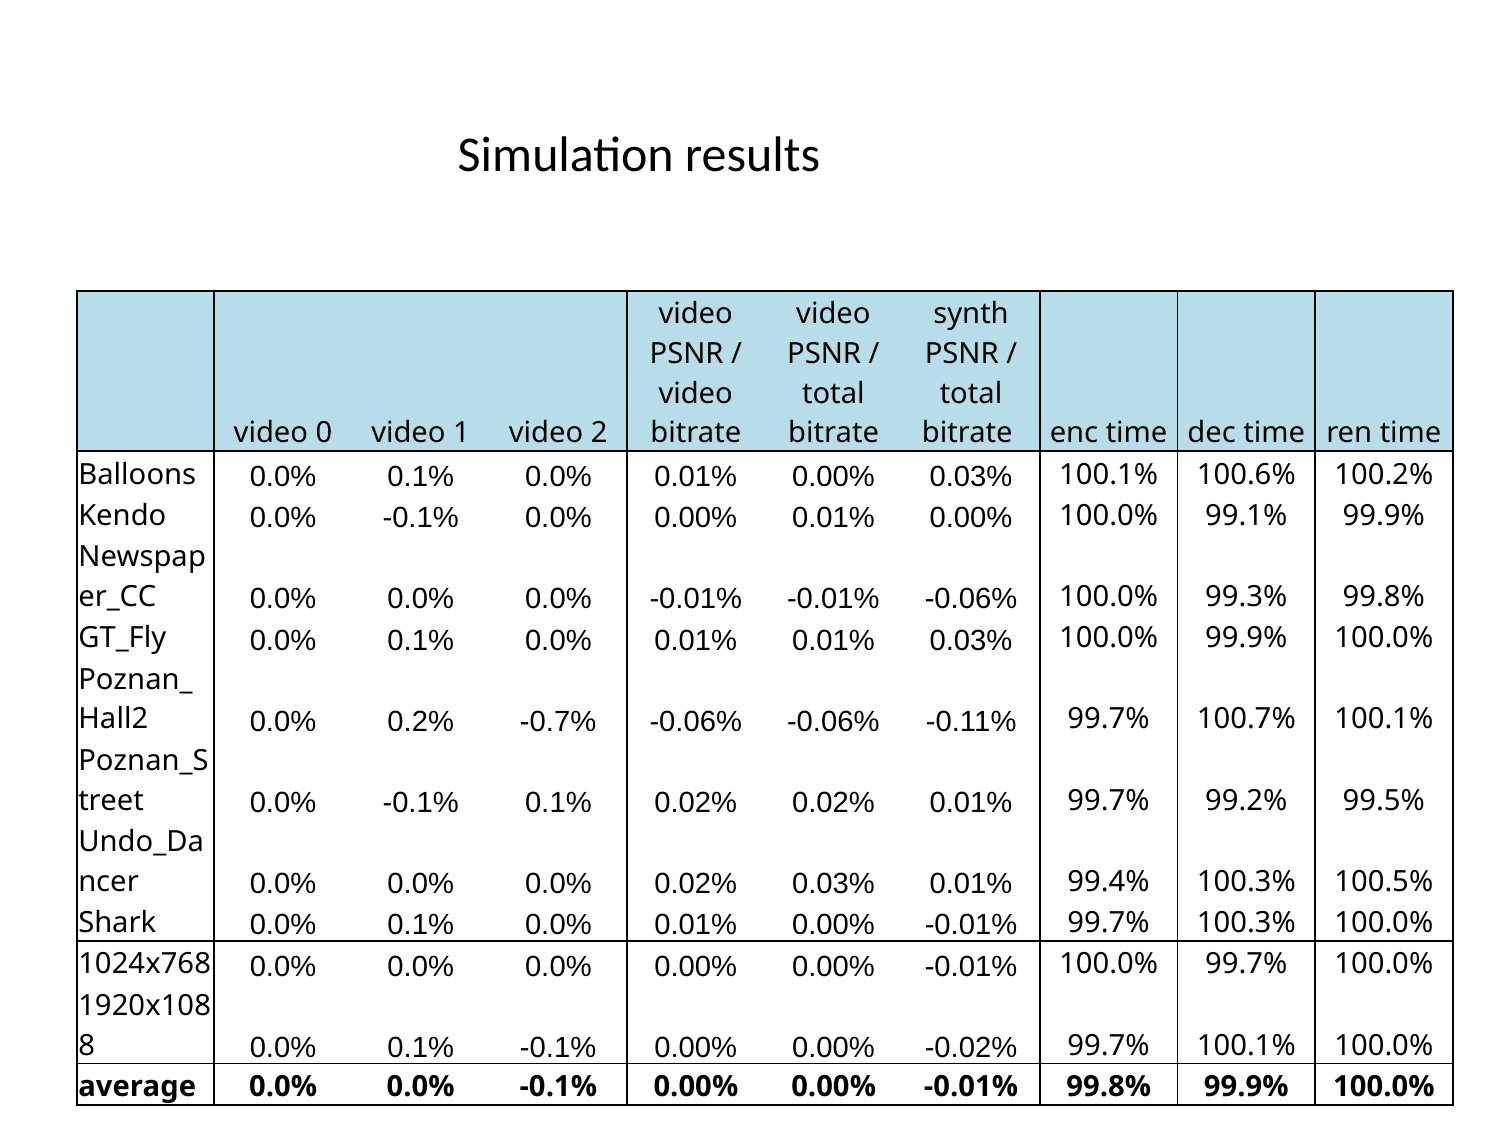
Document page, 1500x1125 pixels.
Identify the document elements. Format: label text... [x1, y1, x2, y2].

table_cell 0.01% [765, 615, 902, 656]
table_cell 100.0% [1041, 615, 1177, 656]
table_cell -0.01% [902, 942, 1039, 982]
table_cell -0.1% [490, 1064, 626, 1104]
table_cell 0.01% [628, 452, 765, 493]
table_cell 100.0% [1316, 982, 1452, 1063]
table_cell -0.02% [902, 982, 1039, 1063]
table_cell 0.0% [215, 656, 352, 738]
table_cell 100.1% [1041, 452, 1177, 493]
table_cell -0.1% [352, 738, 490, 819]
table_cell 100.0% [1316, 942, 1452, 982]
table_cell 0.00% [628, 942, 765, 982]
table_cell 0.0% [215, 1064, 352, 1104]
table_cell -0.11% [902, 656, 1039, 738]
table_cell 100.0% [1041, 942, 1177, 982]
table_cell 0.00% [628, 982, 765, 1063]
table_cell 0.0% [490, 819, 626, 900]
table_cell 0.0% [352, 942, 490, 982]
table_cell 0.0% [352, 819, 490, 900]
table_cell 100.3% [1178, 819, 1314, 900]
table_cell 99.7% [1041, 900, 1177, 940]
table_cell 99.7% [1041, 656, 1177, 738]
text_box Simulation results [442, 113, 998, 189]
table_cell 0.03% [902, 452, 1039, 493]
table_cell -0.01% [628, 534, 765, 615]
table_header video 0 [215, 292, 352, 450]
table_cell 100.0% [1316, 615, 1452, 656]
table_cell 0.02% [628, 819, 765, 900]
table_cell 0.01% [902, 738, 1039, 819]
table_cell Balloons [78, 452, 213, 493]
table_cell 0.0% [215, 982, 352, 1063]
table_header video PSNR / total bitrate [765, 292, 902, 450]
table_cell 0.03% [765, 819, 902, 900]
table_cell 0.0% [215, 738, 352, 819]
table_header ren time [1316, 292, 1452, 450]
table_cell 100.0% [1316, 900, 1452, 940]
table_cell 100.7% [1178, 656, 1314, 738]
table_header synth PSNR / total bitrate [902, 292, 1039, 450]
table_cell 0.0% [490, 900, 626, 940]
table_cell 100.3% [1178, 900, 1314, 940]
table_cell 0.0% [215, 900, 352, 940]
table_cell 0.0% [490, 534, 626, 615]
table_cell 0.01% [902, 819, 1039, 900]
table_cell 0.00% [765, 982, 902, 1063]
table_header video 2 [490, 292, 626, 450]
table_cell 0.1% [352, 900, 490, 940]
table_cell 0.01% [628, 900, 765, 940]
table_cell 99.3% [1178, 534, 1314, 615]
table_cell 0.0% [352, 1064, 490, 1104]
table_cell 100.1% [1316, 656, 1452, 738]
table_cell 99.7% [1178, 942, 1314, 982]
table_cell 0.0% [215, 819, 352, 900]
table_cell -0.01% [765, 534, 902, 615]
table_cell 0.0% [215, 534, 352, 615]
table_cell 99.2% [1178, 738, 1314, 819]
table_cell 100.0% [1316, 1064, 1452, 1104]
table_cell -0.06% [765, 656, 902, 738]
table_cell 99.5% [1316, 738, 1452, 819]
table_cell GT_Fly [78, 615, 213, 656]
table_header [78, 292, 213, 450]
table_cell 99.4% [1041, 819, 1177, 900]
table_header dec time [1178, 292, 1314, 450]
table_cell 0.00% [765, 452, 902, 493]
table_cell 1024x768 [78, 942, 213, 982]
table_cell 99.1% [1178, 493, 1314, 534]
table_header video 1 [352, 292, 490, 450]
table_cell 99.9% [1178, 615, 1314, 656]
table_cell Shark [78, 900, 213, 940]
table_cell 0.2% [352, 656, 490, 738]
table_cell 99.7% [1041, 982, 1177, 1063]
table_cell 100.0% [1041, 534, 1177, 615]
table_cell -0.06% [628, 656, 765, 738]
table_cell 0.01% [765, 493, 902, 534]
table_header enc time [1041, 292, 1177, 450]
table_cell 0.0% [490, 452, 626, 493]
table_cell 0.00% [628, 493, 765, 534]
table_cell 0.02% [628, 738, 765, 819]
table_cell Kendo [78, 493, 213, 534]
table_header video PSNR / video bitrate [628, 292, 765, 450]
table_cell 99.7% [1041, 738, 1177, 819]
table_cell 1920x1088 [78, 982, 213, 1063]
table_cell average [78, 1064, 213, 1104]
table_cell -0.7% [490, 656, 626, 738]
table_cell 0.00% [902, 493, 1039, 534]
table_cell 0.0% [490, 942, 626, 982]
table_cell 100.0% [1041, 493, 1177, 534]
table_cell 0.0% [215, 942, 352, 982]
table_cell 0.00% [765, 900, 902, 940]
table_cell 0.0% [215, 615, 352, 656]
table_cell 0.0% [215, 452, 352, 493]
table_cell -0.06% [902, 534, 1039, 615]
table_cell 0.0% [490, 493, 626, 534]
table_cell 0.0% [490, 615, 626, 656]
table_cell 0.1% [490, 738, 626, 819]
table_cell 100.2% [1316, 452, 1452, 493]
table_cell 99.8% [1041, 1064, 1177, 1104]
table_cell 0.00% [765, 1064, 902, 1104]
table_cell Poznan_Street [78, 738, 213, 819]
table_cell -0.01% [902, 1064, 1039, 1104]
table_cell 0.1% [352, 982, 490, 1063]
table_cell 0.00% [765, 942, 902, 982]
table_cell 99.9% [1316, 493, 1452, 534]
table_cell 0.02% [765, 738, 902, 819]
table_cell 0.01% [628, 615, 765, 656]
table_cell -0.1% [352, 493, 490, 534]
table_cell -0.1% [490, 982, 626, 1063]
table_cell Poznan_Hall2 [78, 656, 213, 738]
table_cell 0.1% [352, 615, 490, 656]
table_cell 0.00% [628, 1064, 765, 1104]
table_cell 0.1% [352, 452, 490, 493]
table_cell 100.1% [1178, 982, 1314, 1063]
table_cell 100.6% [1178, 452, 1314, 493]
table_cell 0.0% [215, 493, 352, 534]
table_cell 99.9% [1178, 1064, 1314, 1104]
table_cell 0.03% [902, 615, 1039, 656]
table_cell Newspaper_CC [78, 534, 213, 615]
table_cell 100.5% [1316, 819, 1452, 900]
table_cell 0.0% [352, 534, 490, 615]
table_cell 99.8% [1316, 534, 1452, 615]
table_cell Undo_Dancer [78, 819, 213, 900]
table_cell -0.01% [902, 900, 1039, 940]
